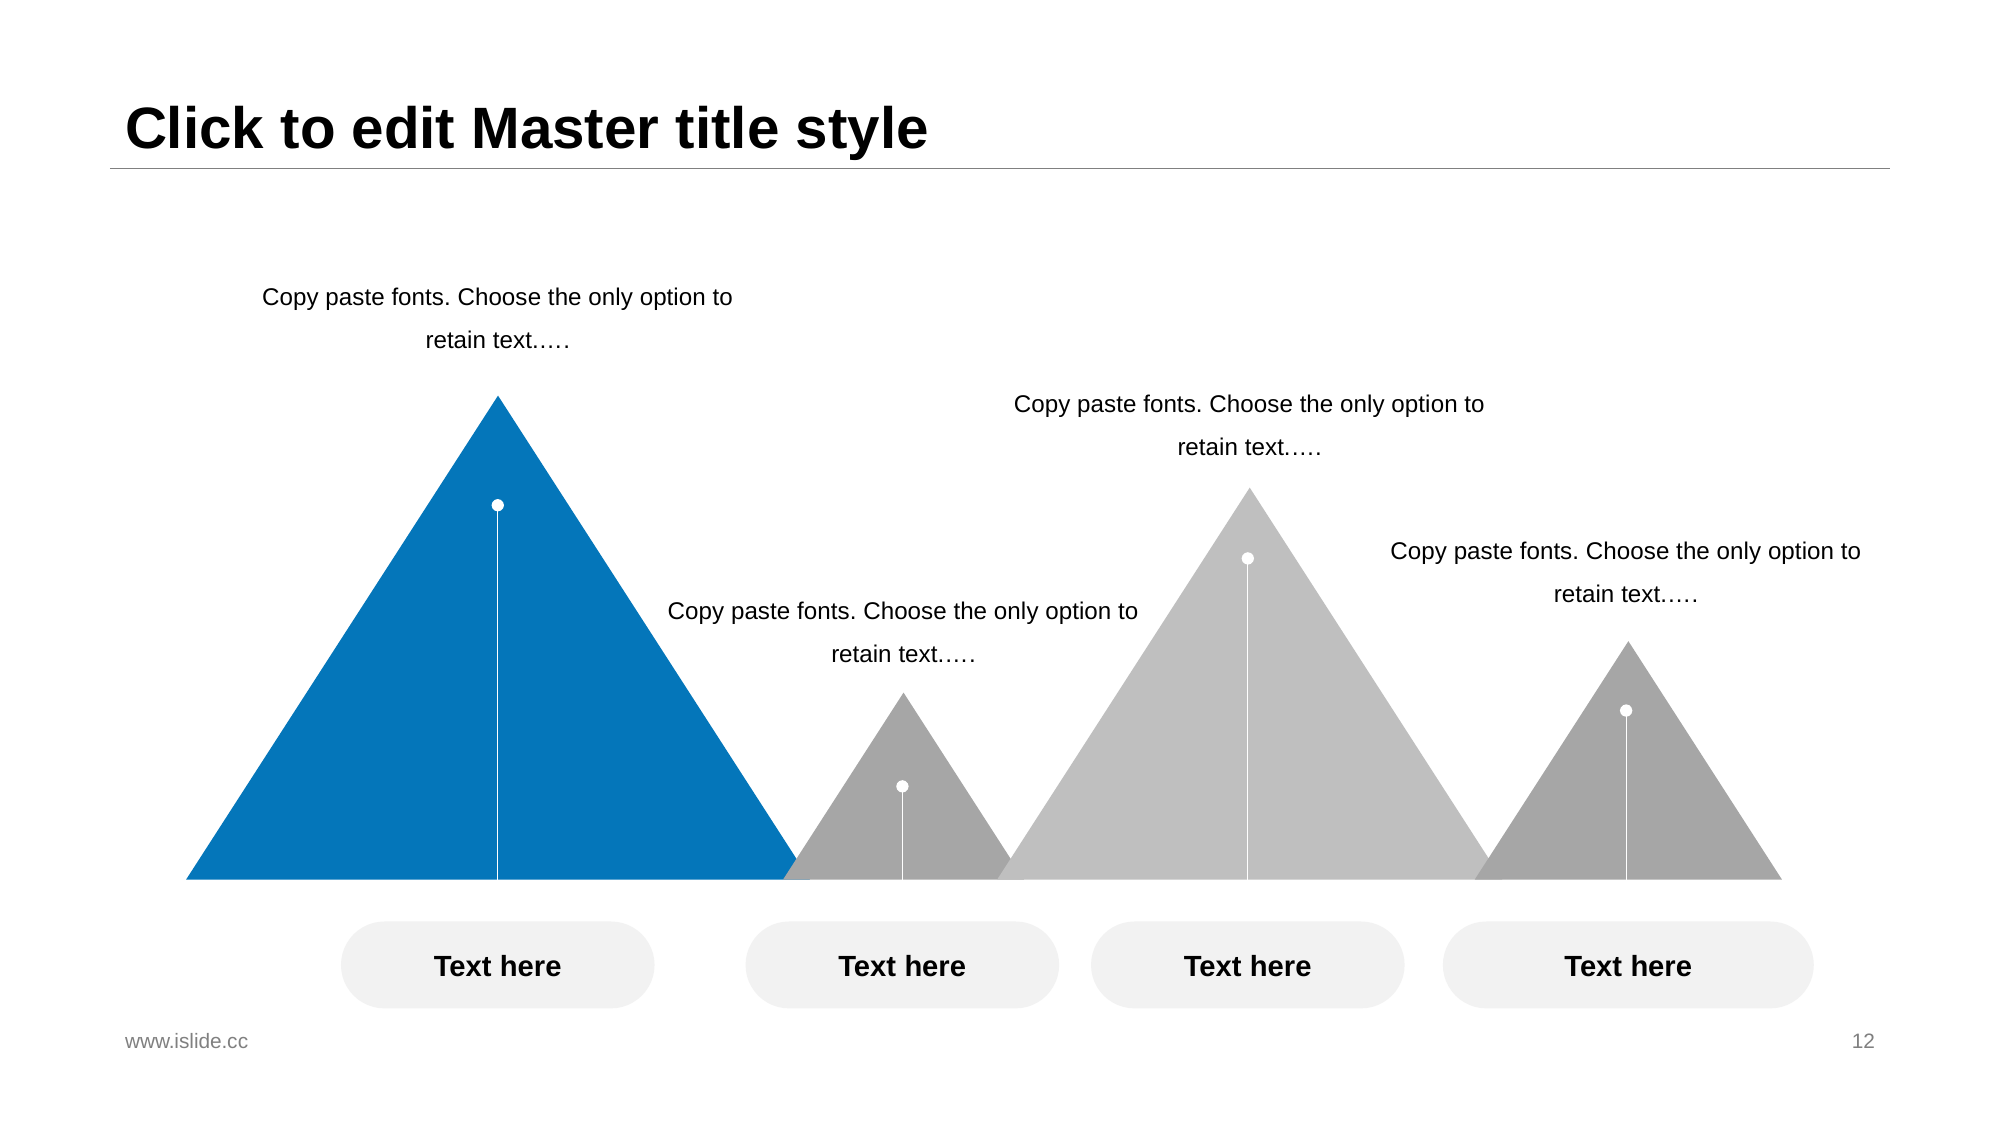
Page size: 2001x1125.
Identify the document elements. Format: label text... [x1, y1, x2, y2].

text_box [186, 259, 1883, 1009]
footer www.islide.cc [109, 1023, 790, 1058]
slide_number 12 [1412, 1023, 1890, 1058]
title Click to edit Master title style [109, 0, 1890, 169]
